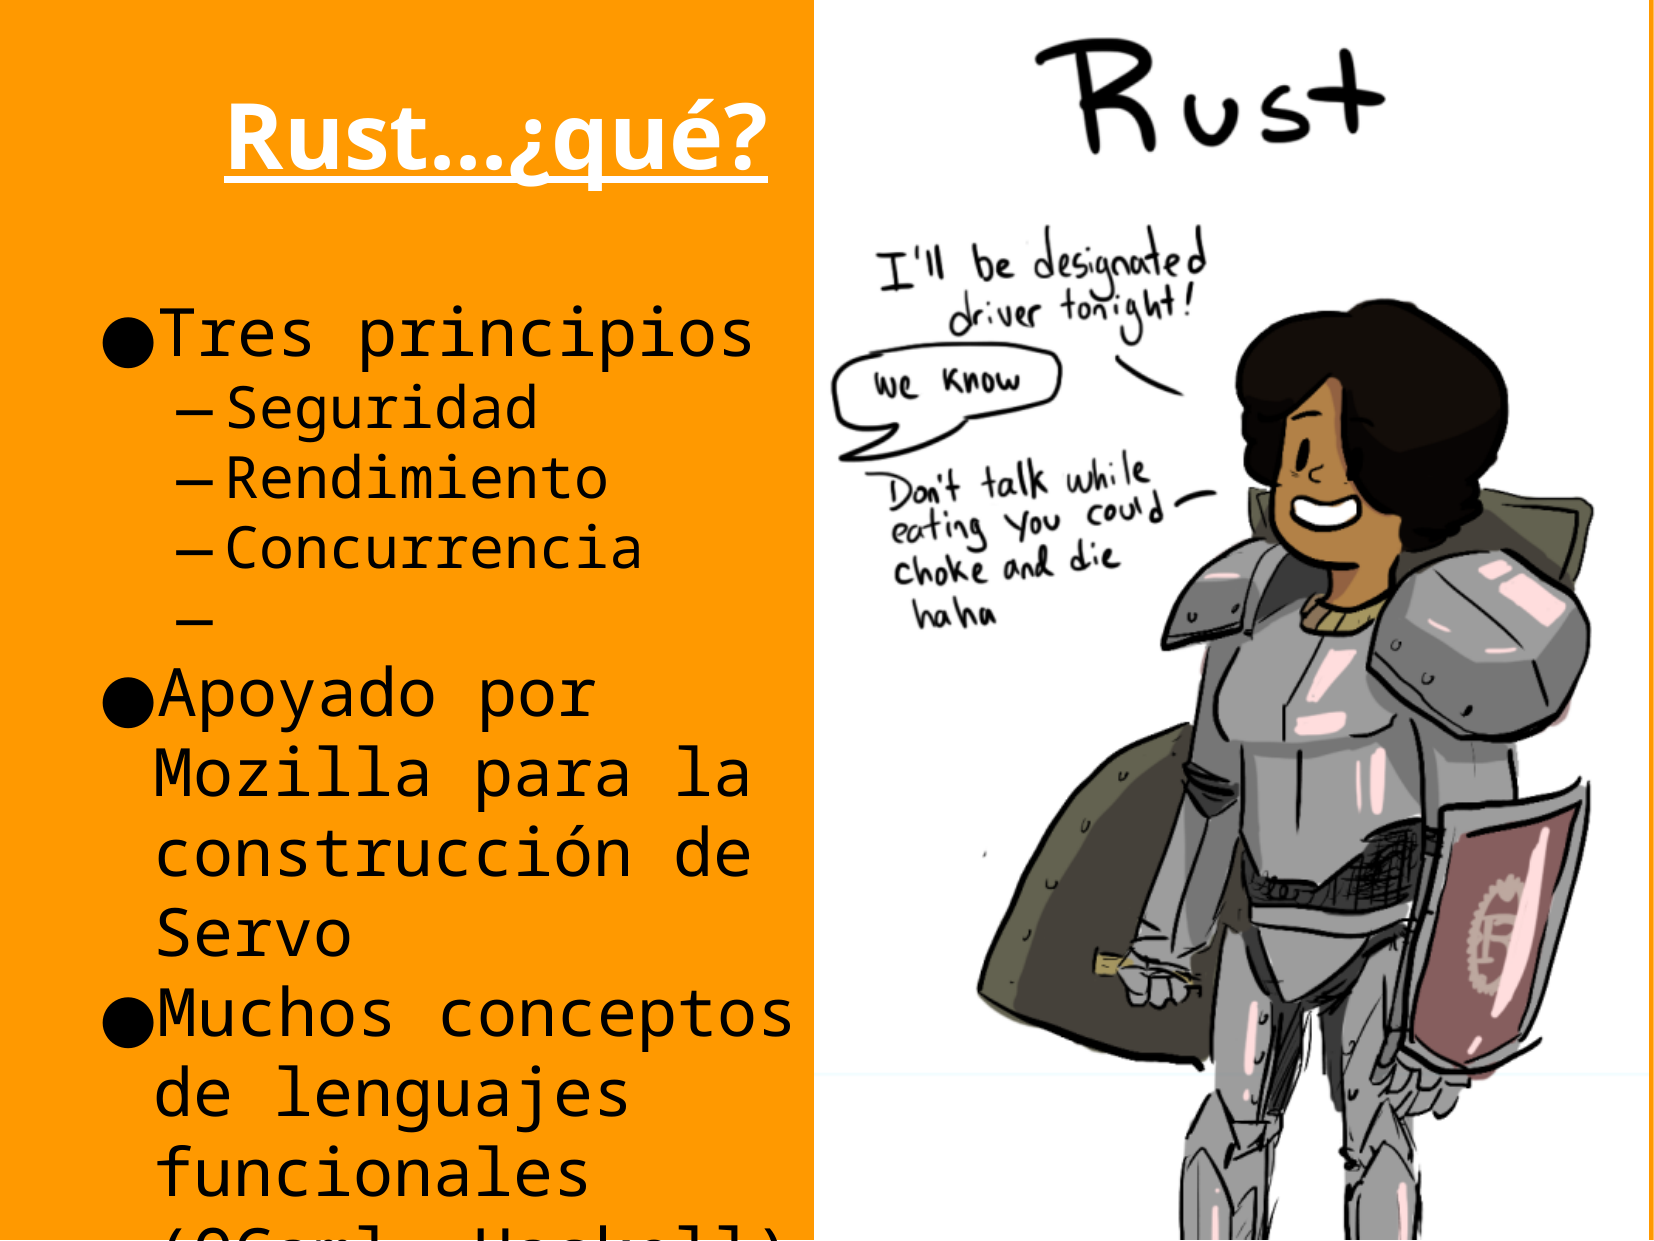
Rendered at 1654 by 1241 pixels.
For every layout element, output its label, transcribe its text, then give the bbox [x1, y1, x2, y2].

picture [814, 0, 1650, 1241]
text_box Rust...¿qué? [0, 29, 809, 237]
text_box Tres principios Seguridad Rendimiento Concurrencia Apoyado por Mozilla para la construcción de Servo Muchos conceptos de lenguajes funcionales (OCaml, Haskell) Soporta OOP y Generics Capaz de comunicarse con C Software libre. Existe una implementación oficial con LLVM. GCC trabaja en otra ahora mismo. Lenguaje sustituto a C y C++ [82, 290, 809, 1217]
